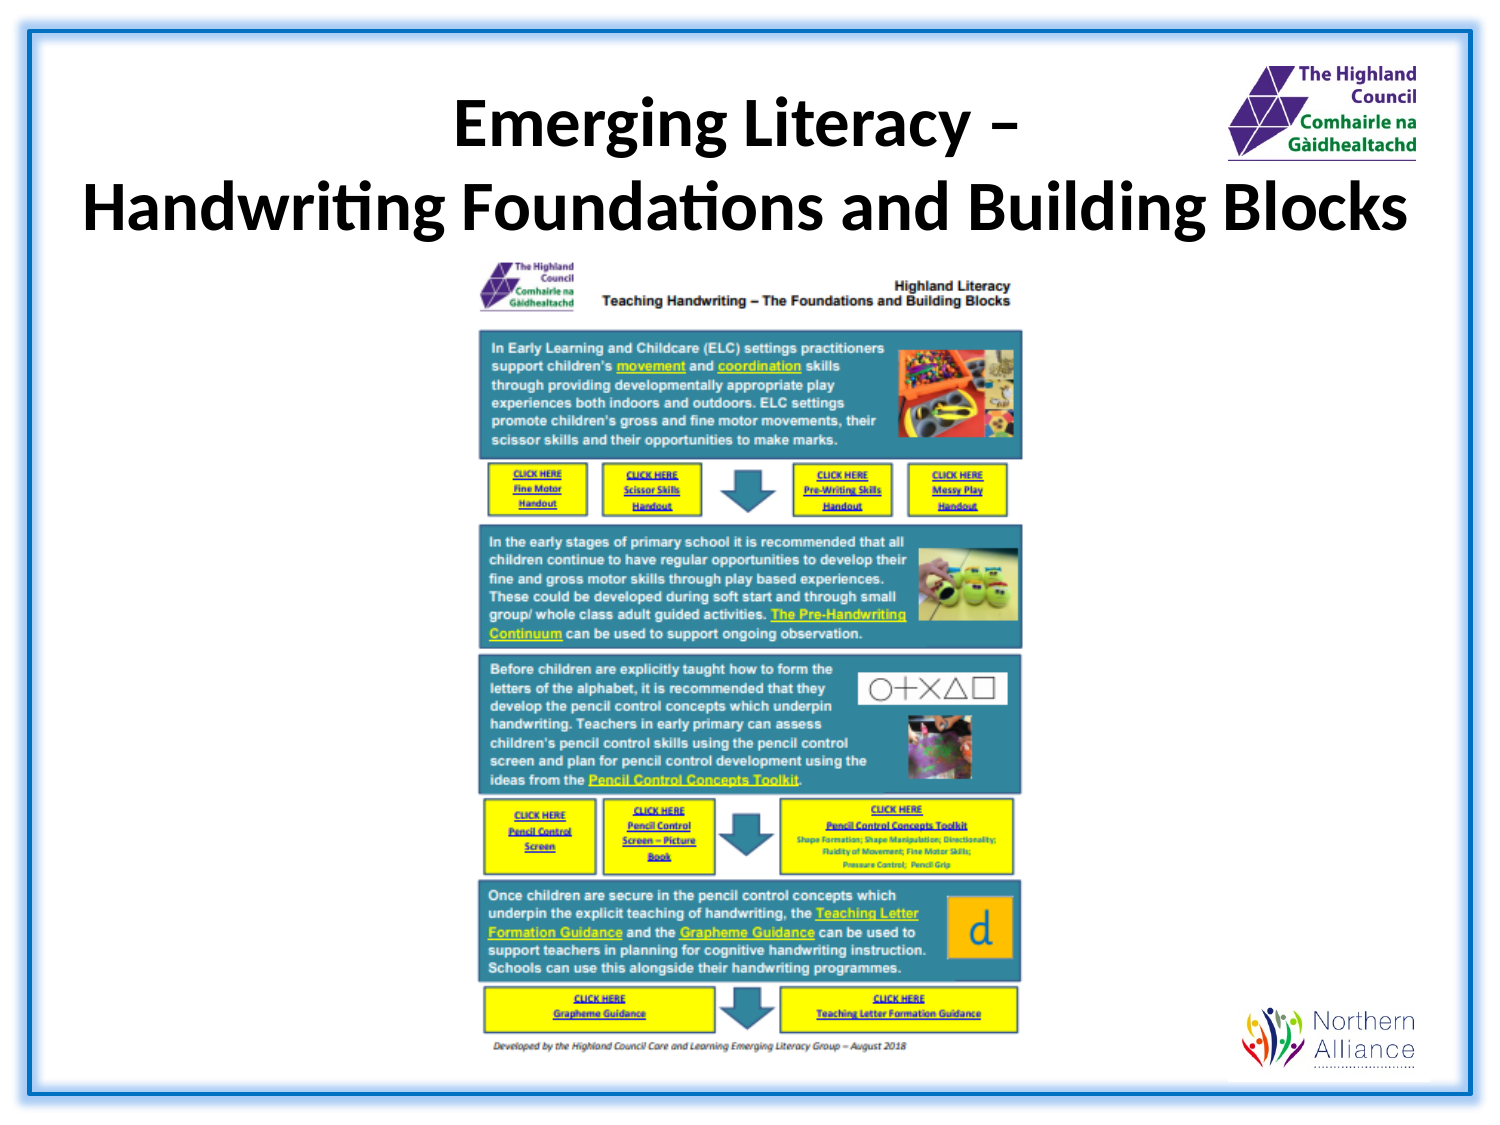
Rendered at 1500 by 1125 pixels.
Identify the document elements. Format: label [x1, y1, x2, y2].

picture [1227, 987, 1430, 1082]
text_box [27, 29, 1473, 1096]
picture [1227, 66, 1416, 162]
picture [467, 254, 1039, 1070]
